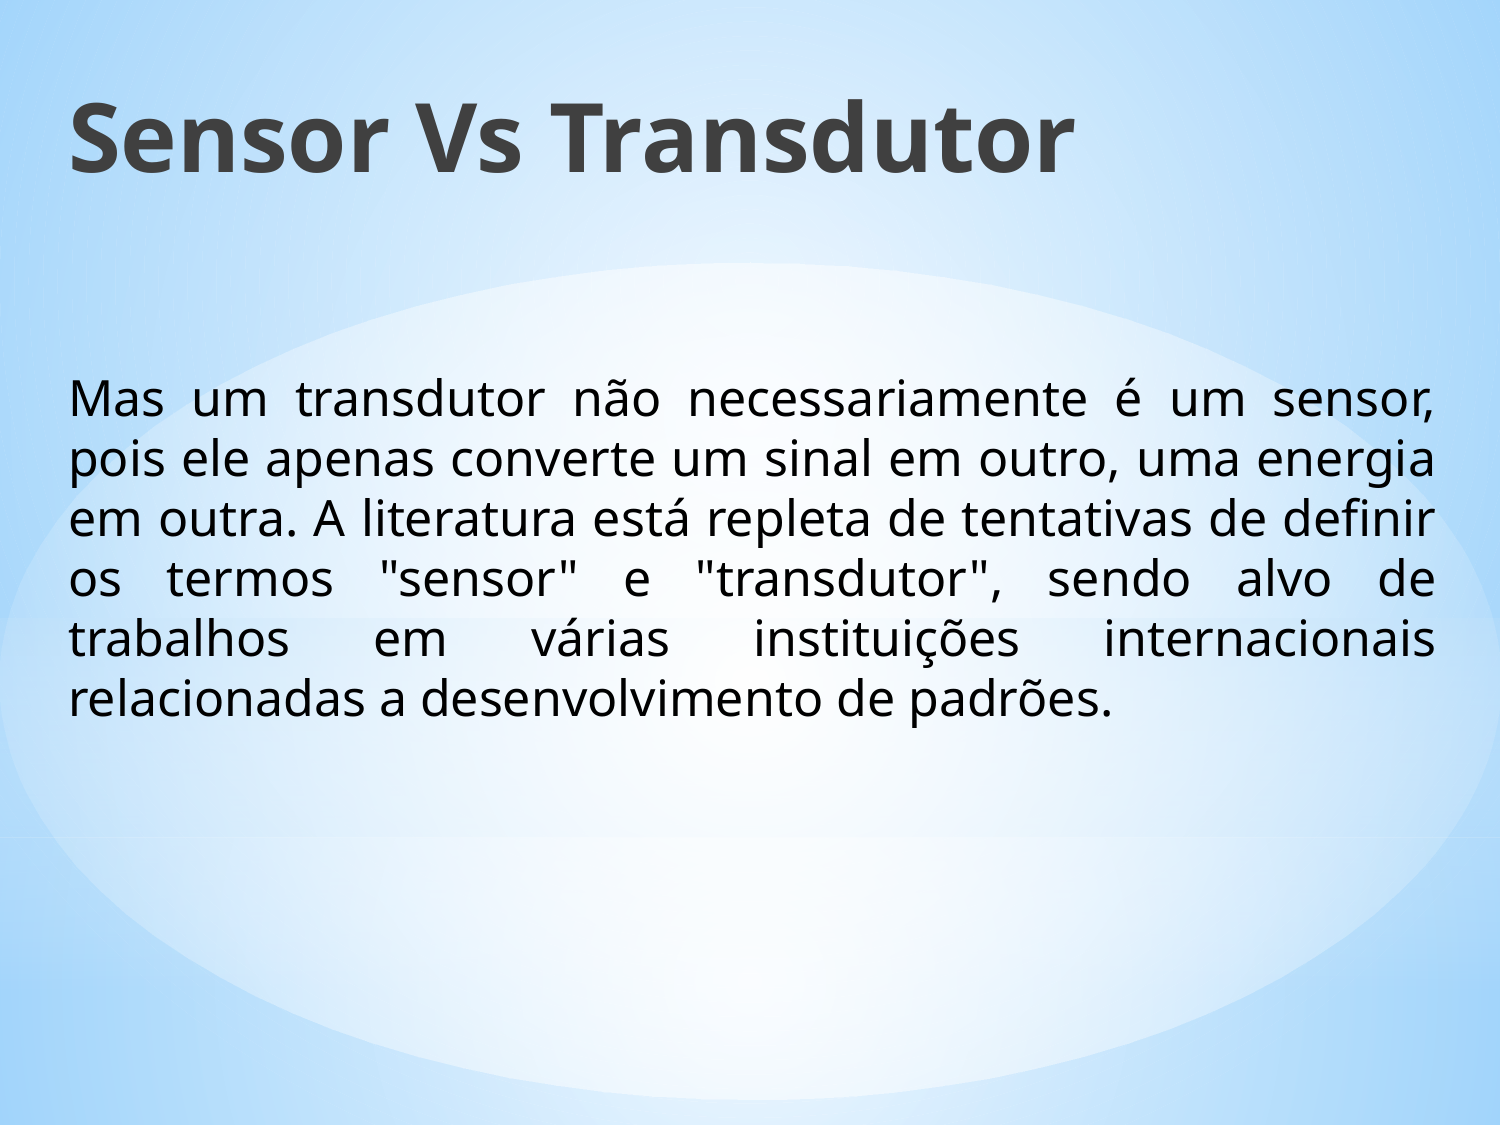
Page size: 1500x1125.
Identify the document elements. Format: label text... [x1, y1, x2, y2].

text_box Mas um transdutor não necessariamente é um sensor, pois ele apenas converte um sinal em outro, uma energia em outra. A literatura está repleta de tentativas de definir os termos "sensor" e "transdutor", sendo alvo de trabalhos em várias instituições internacionais relacionadas a desenvolvimento de padrões. [53, 359, 1452, 734]
text_box Sensor Vs Transdutor [53, 69, 1174, 257]
